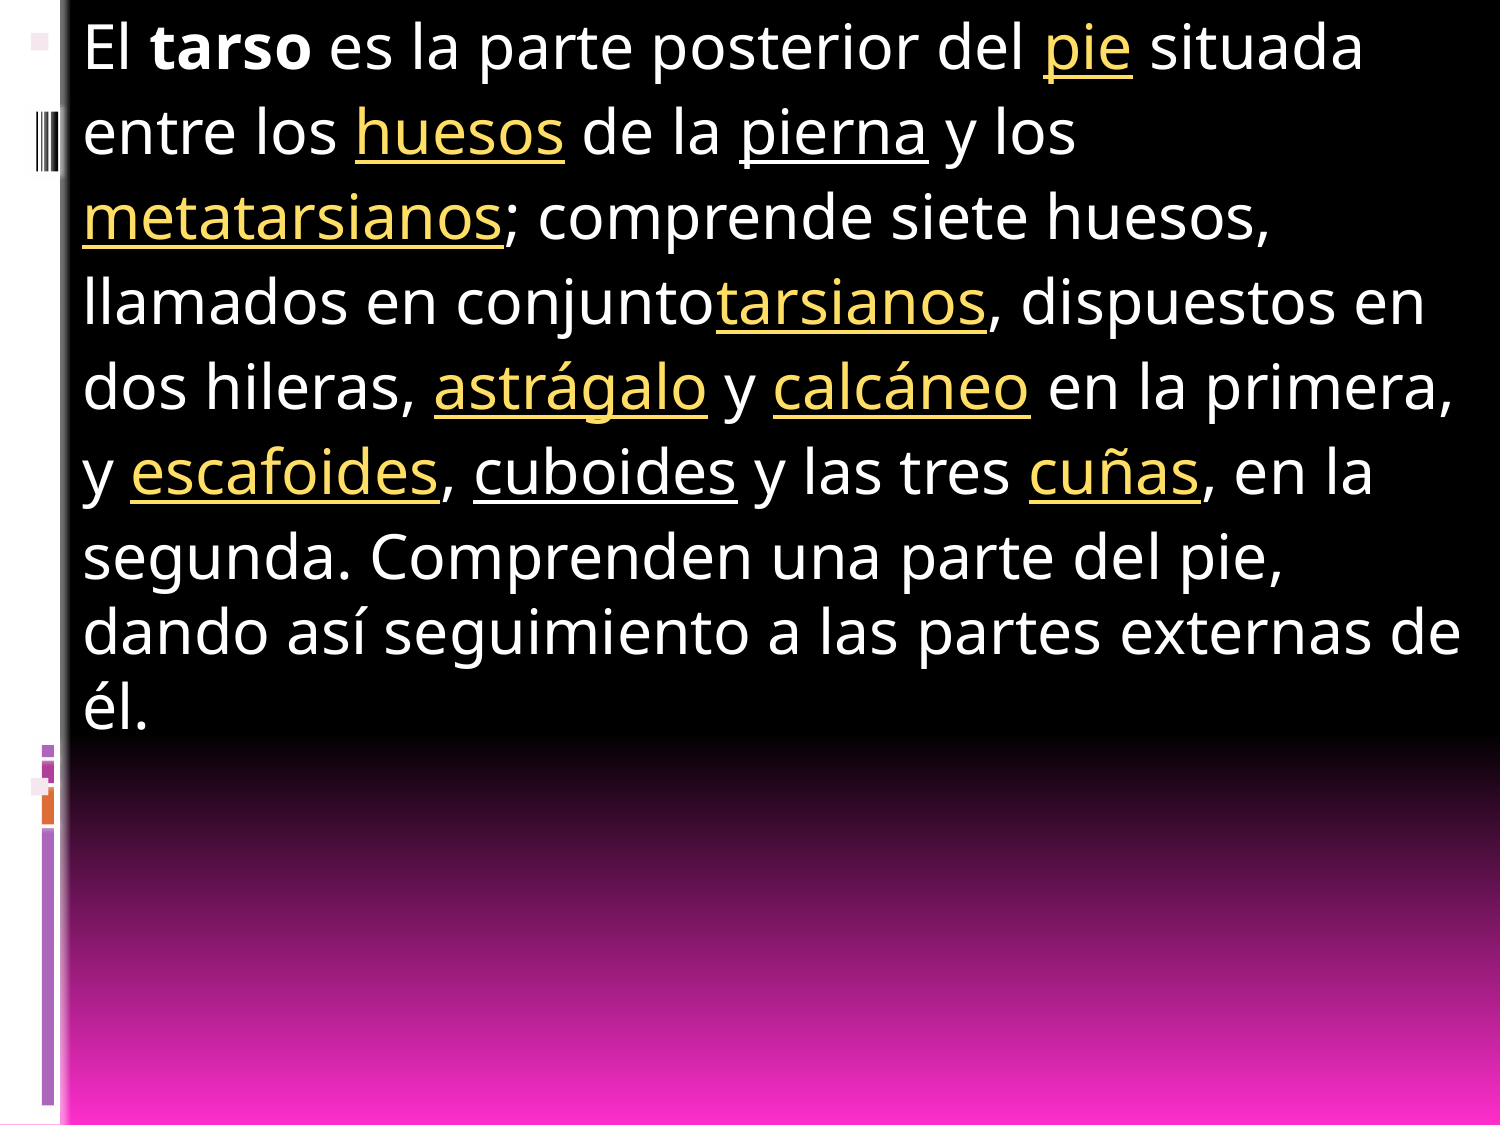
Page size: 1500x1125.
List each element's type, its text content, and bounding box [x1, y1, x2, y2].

list El tarso es la parte posterior del pie situada entre los huesos de la pierna y los metatarsianos; comprende siete huesos, llamados en conjuntotarsianos, dispuestos en dos hileras, astrágalo y calcáneo en la primera, y escafoides, cuboides y las tres cuñas, en la segunda. Comprenden una parte del pie, dando así seguimiento a las partes externas de él. [0, 0, 1500, 1125]
